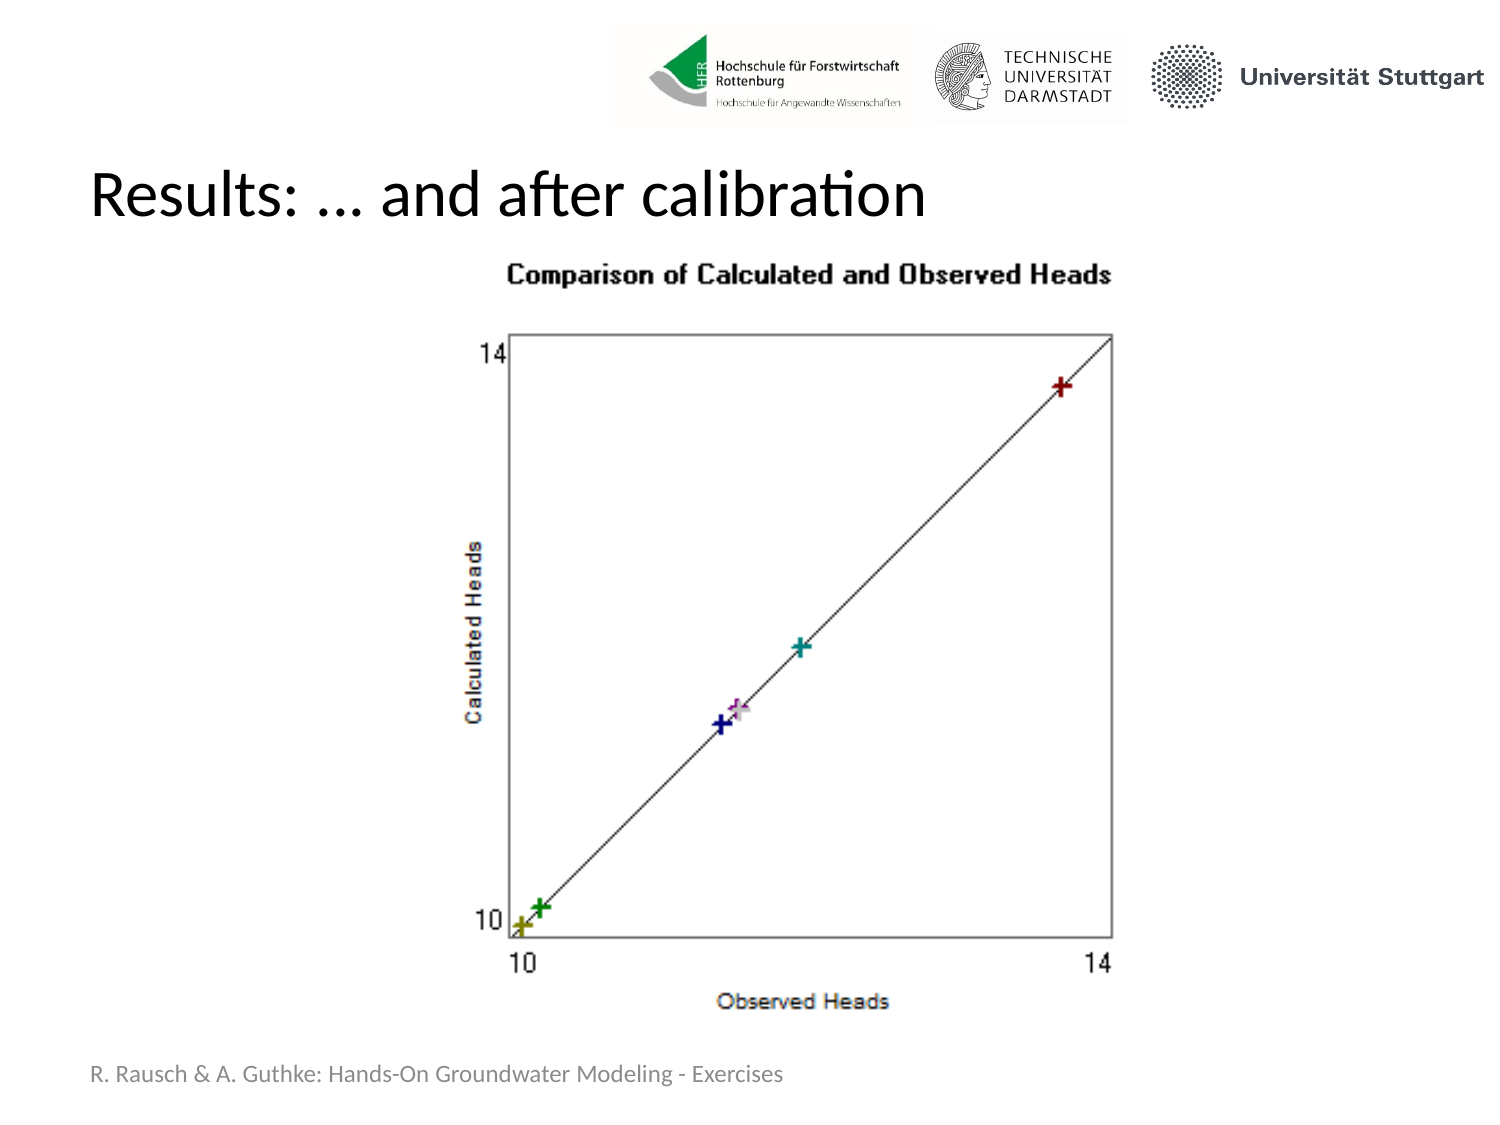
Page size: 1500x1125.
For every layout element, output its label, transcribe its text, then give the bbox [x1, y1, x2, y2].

picture [454, 255, 1117, 1024]
picture [1151, 44, 1491, 109]
picture [611, 22, 1129, 131]
slide_number R. Rausch & A. Guthke: Hands-On Groundwater Modeling - Exercises [75, 1042, 916, 1103]
title Results: ... and after calibration [75, 136, 1425, 244]
